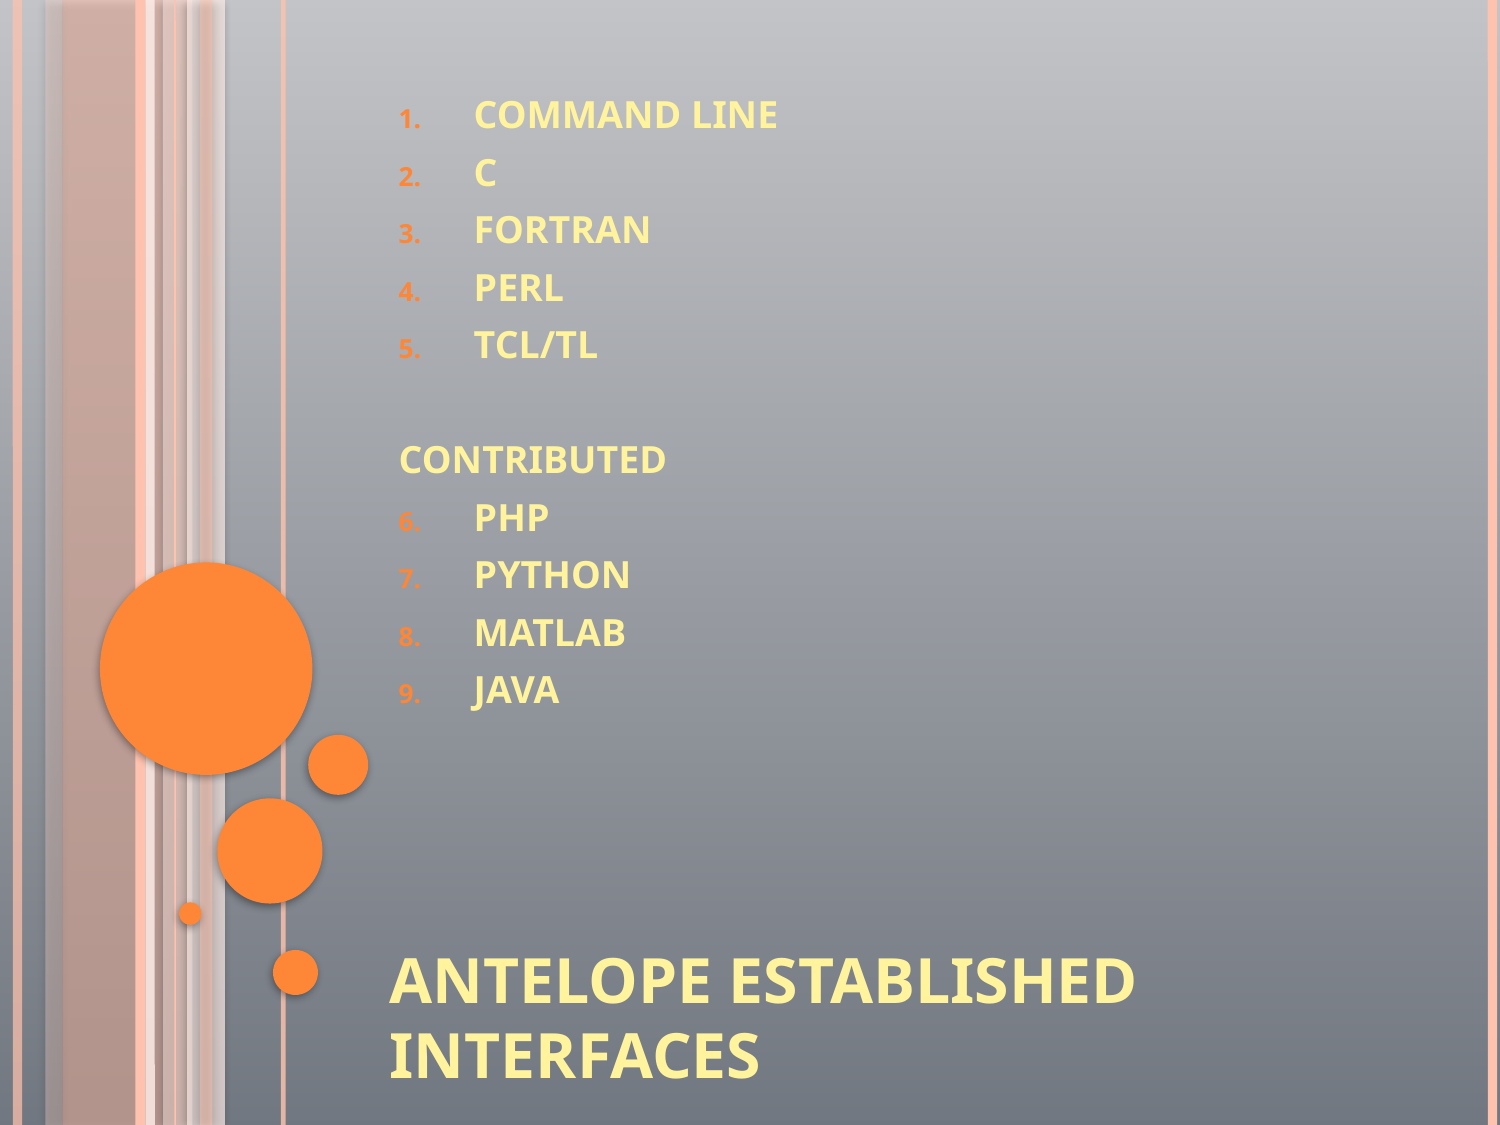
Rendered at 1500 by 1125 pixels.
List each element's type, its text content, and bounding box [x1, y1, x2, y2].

list COMMAND LINE C FORTRAN PERL TCL/TL CONTRIBUTED PHP PYTHON MATLAB JAVA [375, 83, 1344, 762]
title ANTELOPE ESTABLISHED INTERFACES [375, 896, 1388, 1098]
